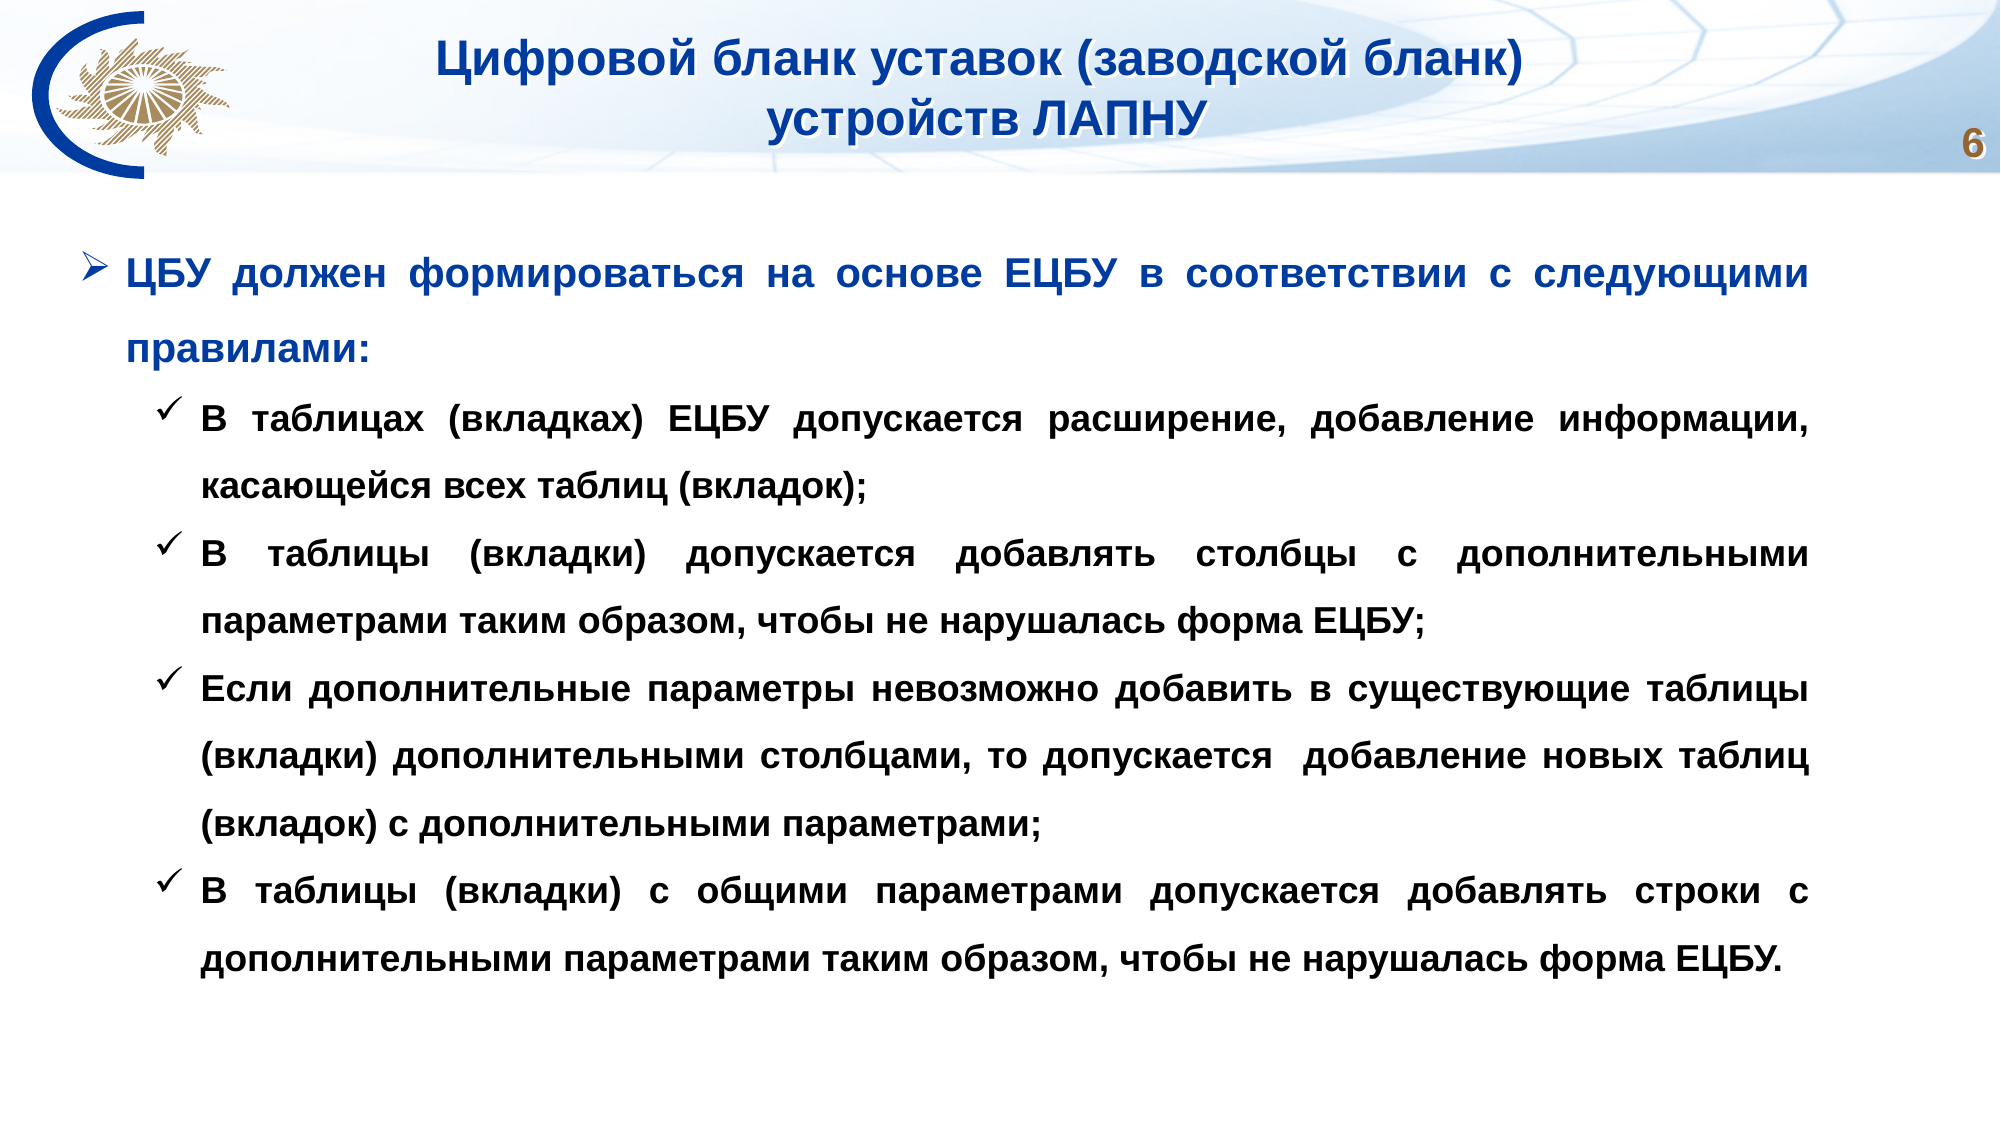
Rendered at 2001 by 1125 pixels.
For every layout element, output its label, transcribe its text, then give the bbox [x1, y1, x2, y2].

picture [0, 0, 2000, 1125]
text_box ЦБУ должен формироваться на основе ЕЦБУ в соответствии с следующими правилами: В таблицах (вкладках) ЕЦБУ допускается расширение, добавление информации, касающейся всех таблиц (вкладок); В таблицы (вкладки) допускается добавлять столбцы с дополнительными параметрами таким образом, чтобы не нарушалась форма ЕЦБУ; Если дополнительные параметры невозможно добавить в существующие таблицы (вкладки) дополнительными столбцами, то допускается добавление новых таблиц (вкладок) с дополнительными параметрами; В таблицы (вкладки) с общими параметрами допускается добавлять строки с дополнительными параметрами таким образом, чтобы не нарушалась форма ЕЦБУ. [64, 213, 1825, 986]
title Цифровой бланк уставок (заводской бланк) устройств ЛАПНУ [376, 0, 1598, 173]
slide_number 6 [1873, 90, 2000, 174]
